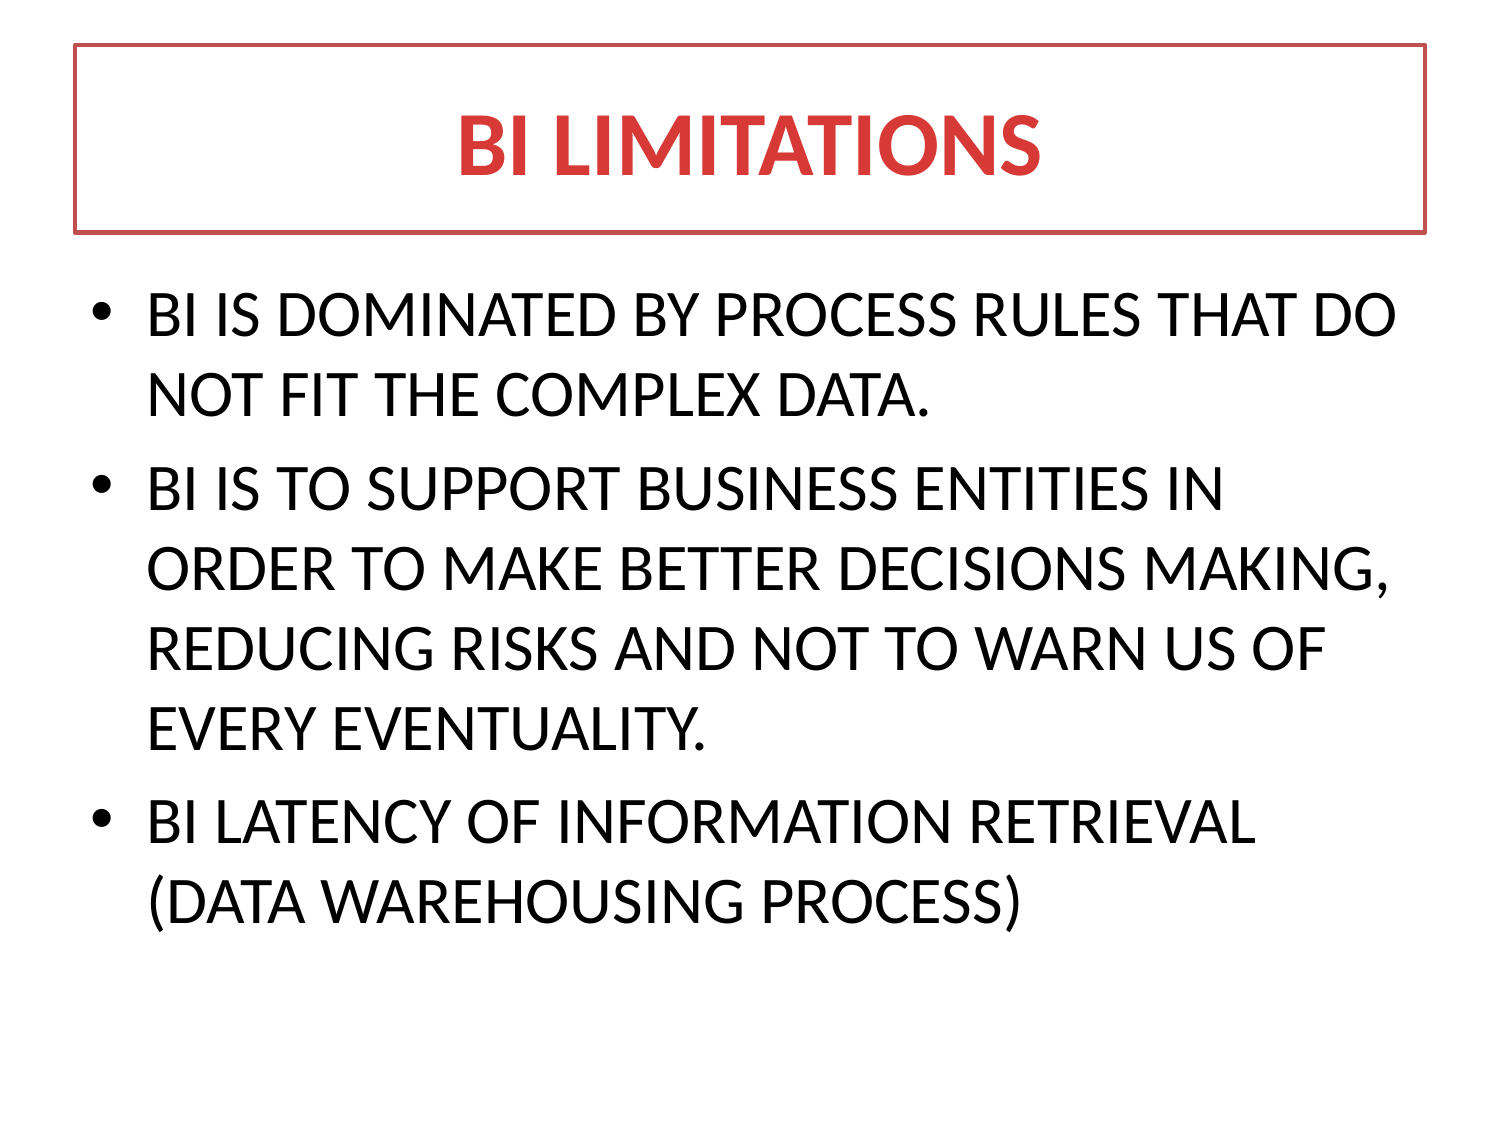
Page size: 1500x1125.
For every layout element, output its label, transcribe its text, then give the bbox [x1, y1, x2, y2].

list BI IS DOMINATED BY PROCESS RULES THAT DO NOT FIT THE COMPLEX DATA. BI IS TO SUPPORT BUSINESS ENTITIES IN ORDER TO MAKE BETTER DECISIONS MAKING, REDUCING RISKS AND NOT TO WARN US OF EVERY EVENTUALITY. BI LATENCY OF INFORMATION RETRIEVAL (DATA WAREHOUSING PROCESS) [75, 262, 1425, 1005]
title BI LIMITATIONS [73, 43, 1427, 235]
